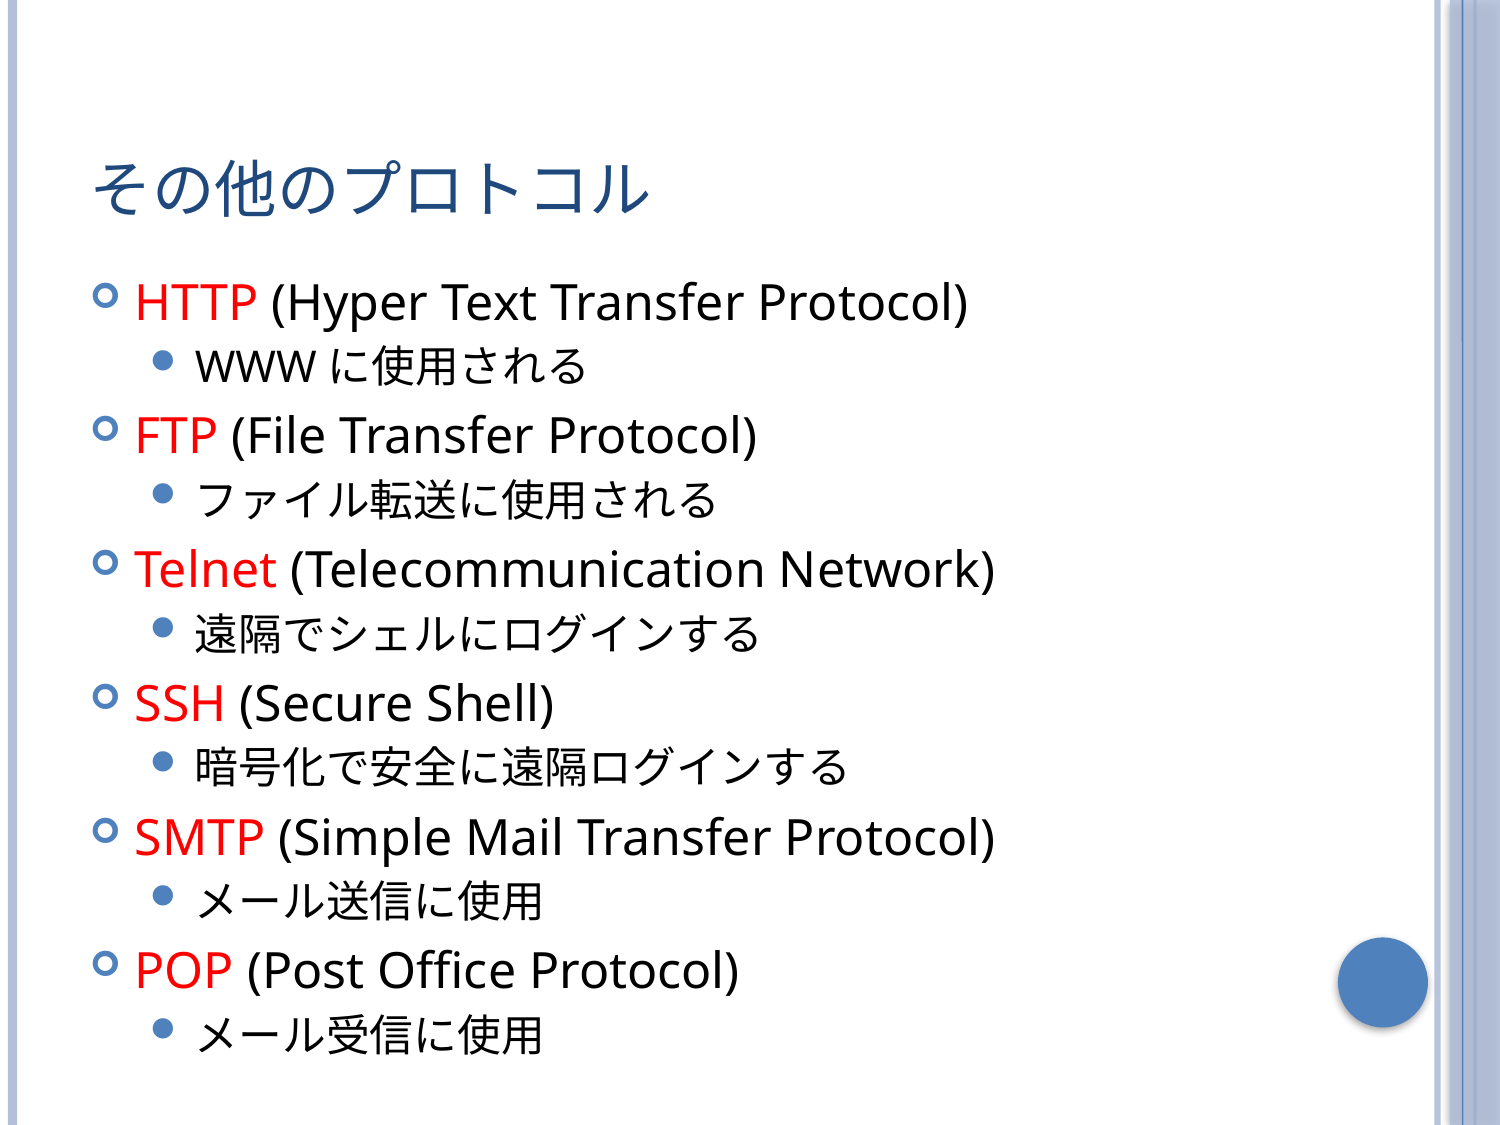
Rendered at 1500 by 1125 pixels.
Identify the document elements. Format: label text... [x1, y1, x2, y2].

title その他のプロトコル [75, 45, 1300, 233]
list HTTP (Hyper Text Transfer Protocol) WWWに使用される FTP (File Transfer Protocol) ファイル転送に使用される Telnet (Telecommunication Network) 遠隔でシェルにログインする SSH (Secure Shell) 暗号化で安全に遠隔ログインする SMTP (Simple Mail Transfer Protocol) メール送信に使用 POP (Post Office Protocol) メール受信に使用 [75, 262, 1300, 1125]
